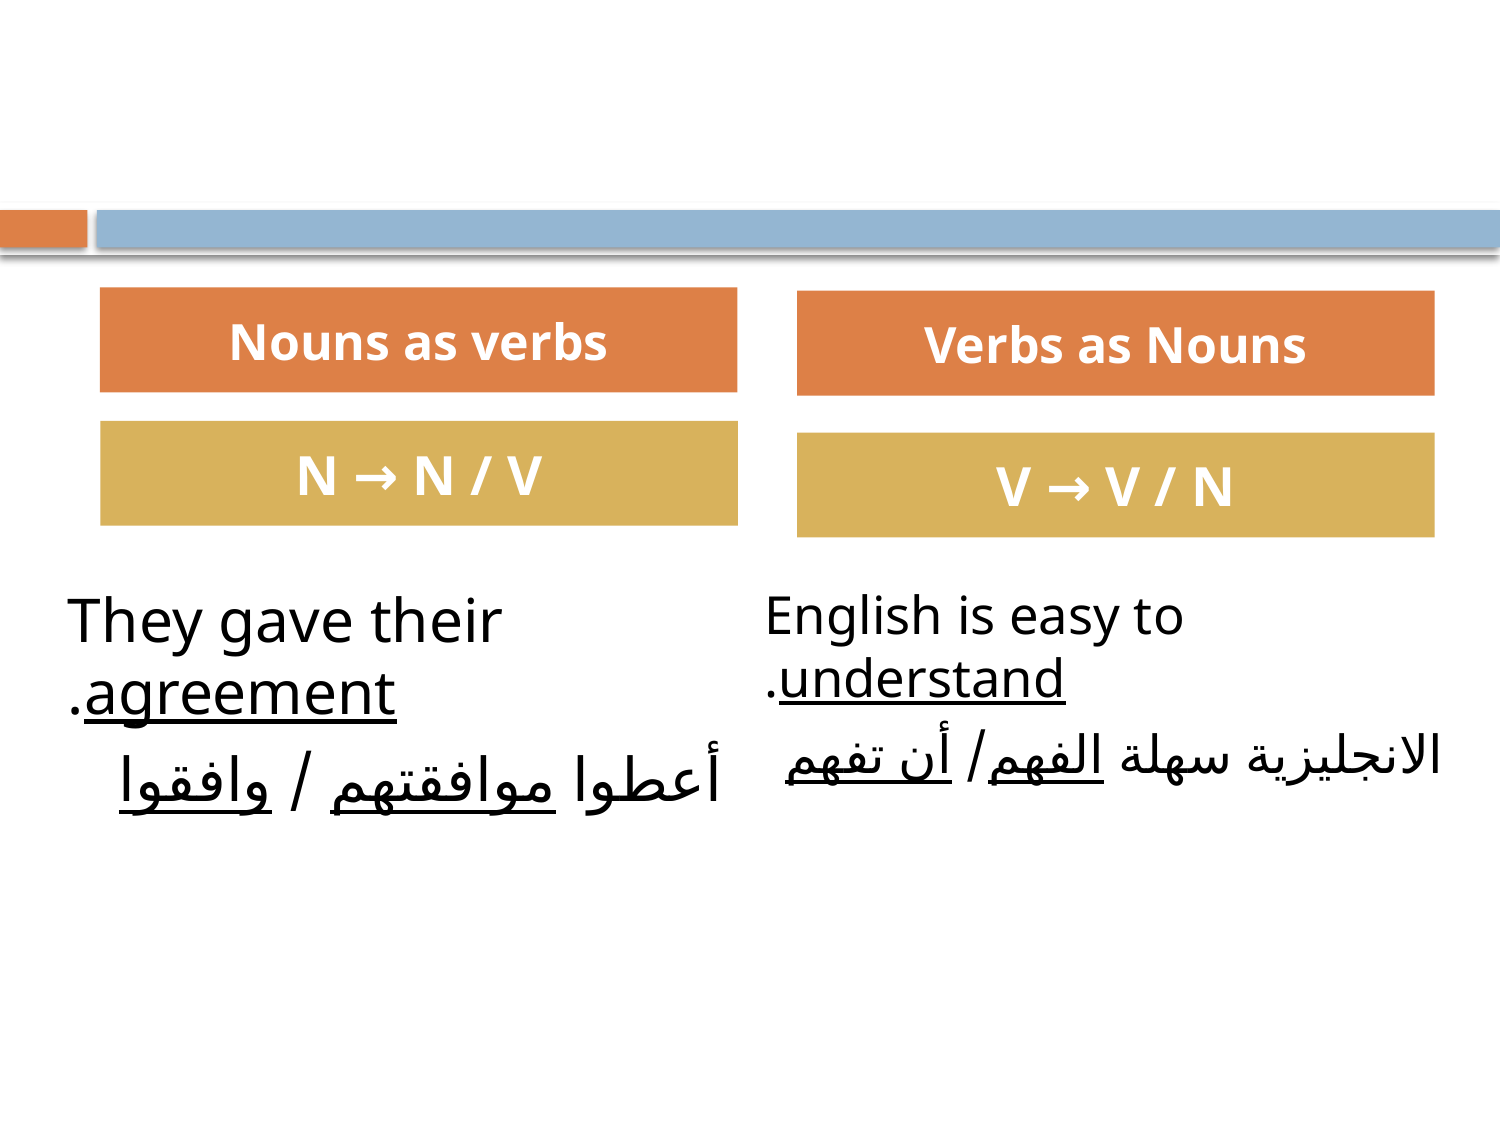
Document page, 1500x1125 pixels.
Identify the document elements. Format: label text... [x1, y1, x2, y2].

text_box Verbs as Nouns [797, 290, 1435, 396]
list Nouns as verbs [99, 287, 738, 393]
list N → N / V [100, 420, 738, 526]
list English is easy to understand. الانجليزية سهلة الفهم/ أن تفهم [750, 574, 1459, 846]
text_box V → V / N [797, 432, 1435, 538]
list They gave their agreement. أعطوا موافقتهم / وافقوا [53, 574, 738, 858]
